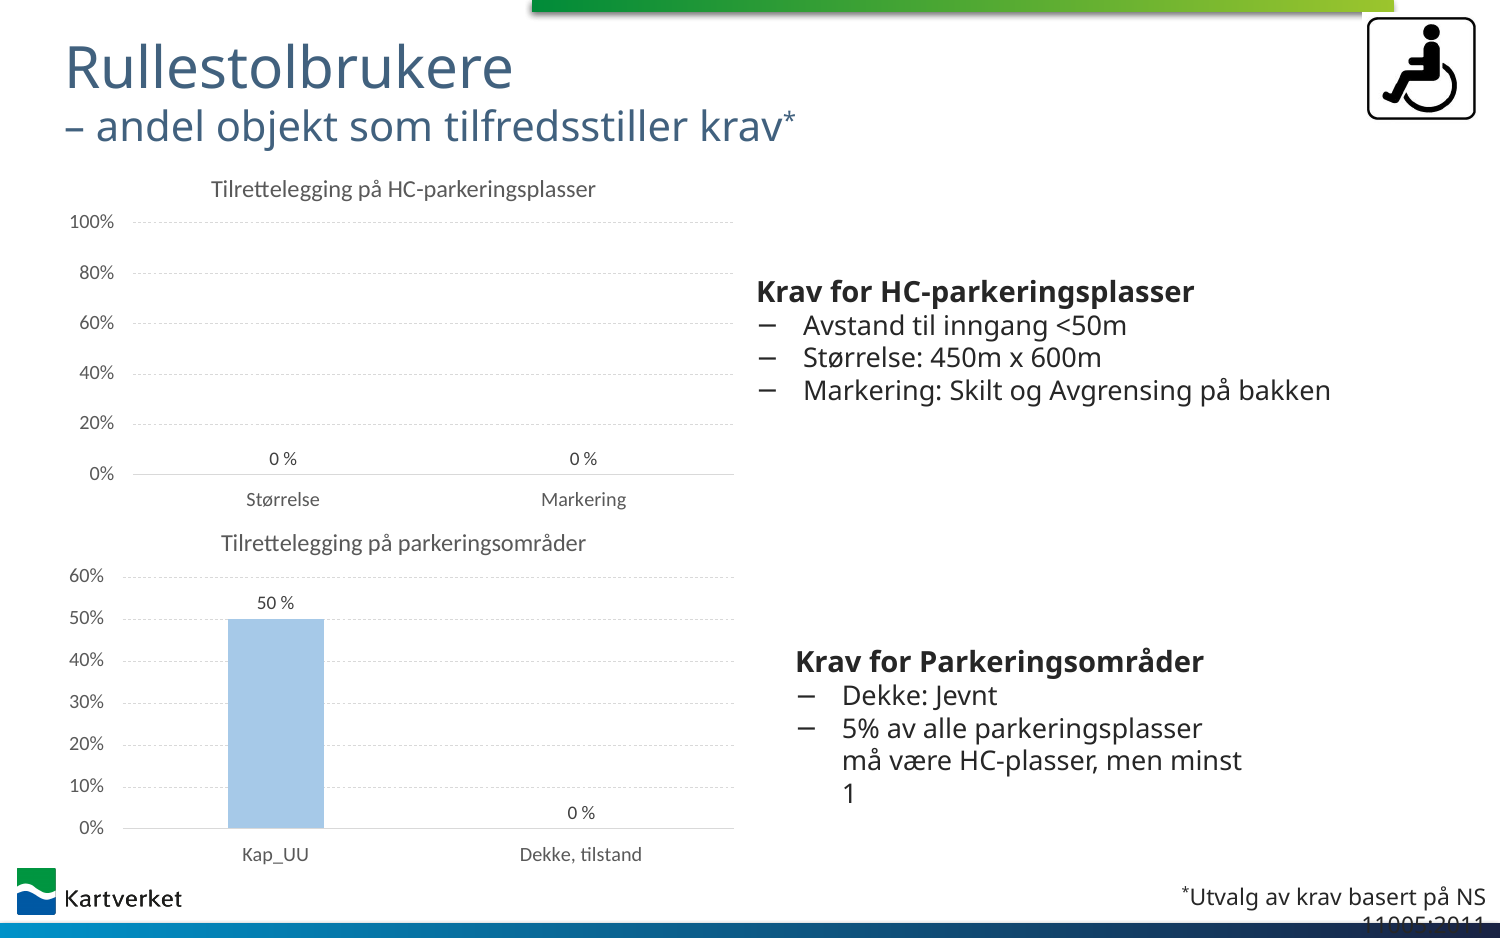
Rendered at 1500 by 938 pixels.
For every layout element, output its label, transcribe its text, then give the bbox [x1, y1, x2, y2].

text_box Krav for Parkeringsområder Dekke: Jevnt 5% av alle parkeringsplasser må være HC-plasser, men minst 1 [780, 636, 1261, 816]
text_box Krav for HC-parkeringsplasser Avstand til inngang <50m Størrelse: 450m x 600m Markering: Skilt og Avgrensing på bakken [750, 265, 1346, 413]
picture [62, 520, 746, 874]
picture [1362, 12, 1481, 126]
text_box *Utvalg av krav basert på NS 11005:2011 [1068, 873, 1500, 938]
text_box Rullestolbrukere – andel objekt som tilfredsstiller krav* [49, 25, 1431, 158]
picture [62, 166, 746, 519]
